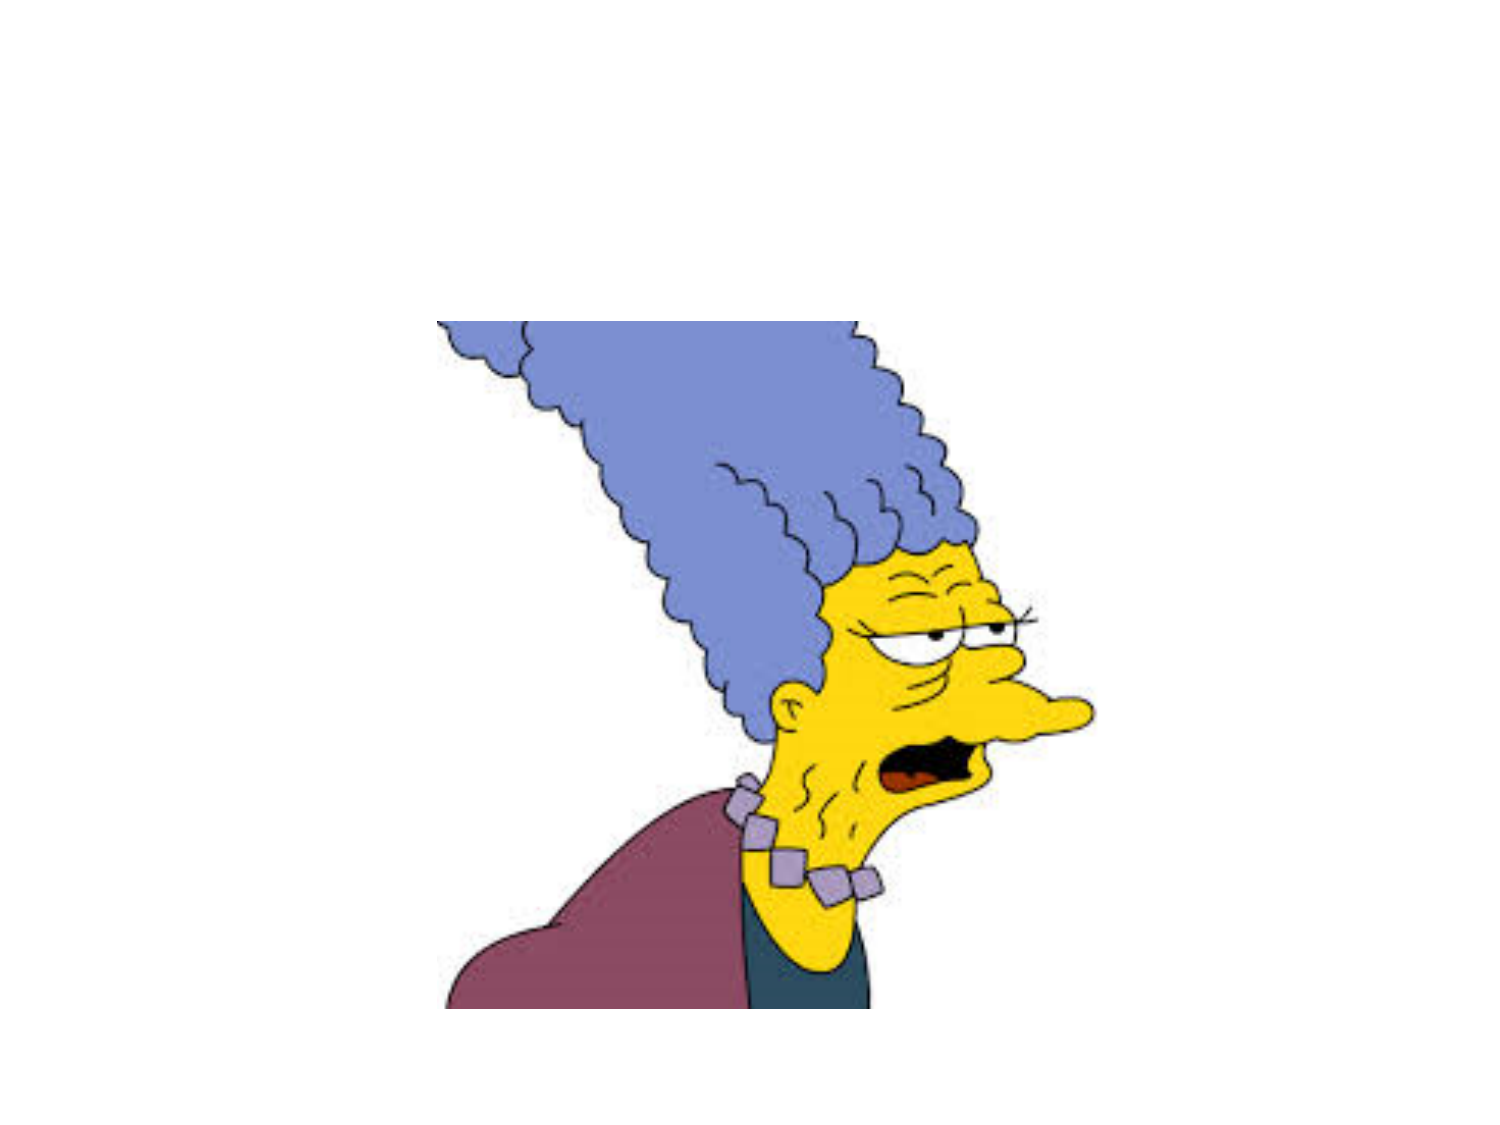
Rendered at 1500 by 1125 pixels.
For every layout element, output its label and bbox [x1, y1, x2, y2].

list [437, 320, 1126, 1009]
